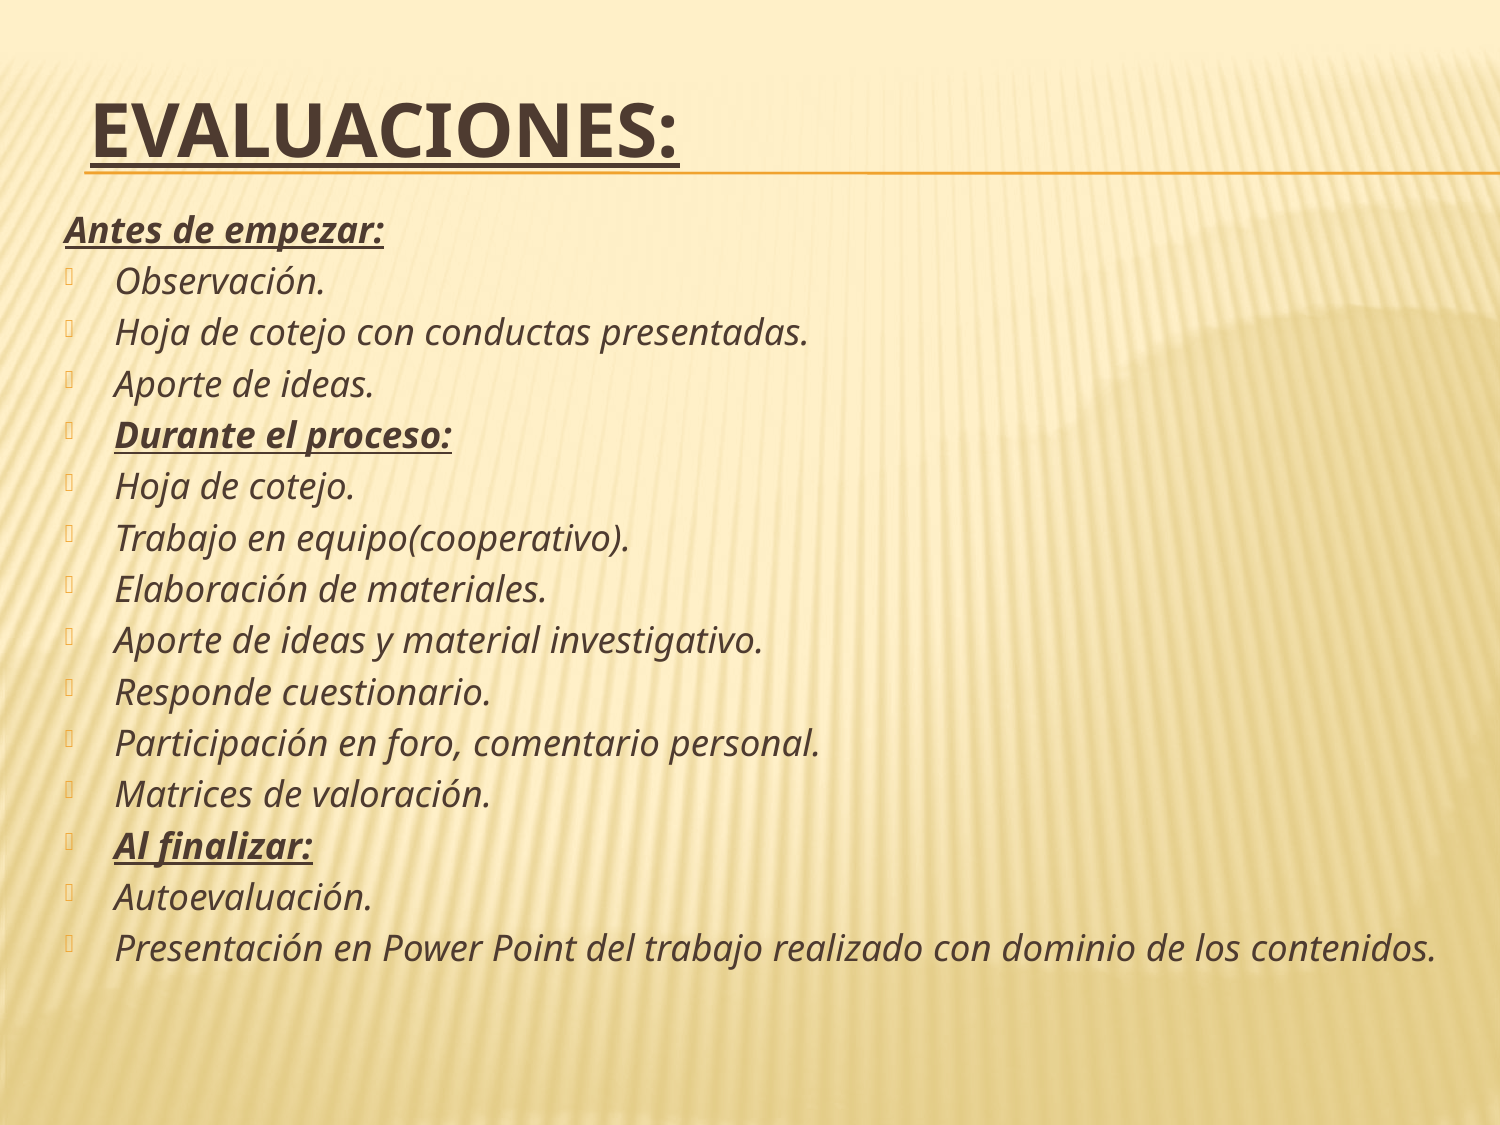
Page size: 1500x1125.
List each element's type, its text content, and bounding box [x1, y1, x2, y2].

list Antes de empezar: Observación. Hoja de cotejo con conductas presentadas. Aporte de ideas. Durante el proceso: Hoja de cotejo. Trabajo en equipo(cooperativo). Elaboración de materiales. Aporte de ideas y material investigativo. Responde cuestionario. Participación en foro, comentario personal. Matrices de valoración. Al finalizar: Autoevaluación. Presentación en Power Point del trabajo realizado con dominio de los contenidos. [50, 199, 1475, 998]
title Evaluaciones: [75, 58, 1500, 197]
